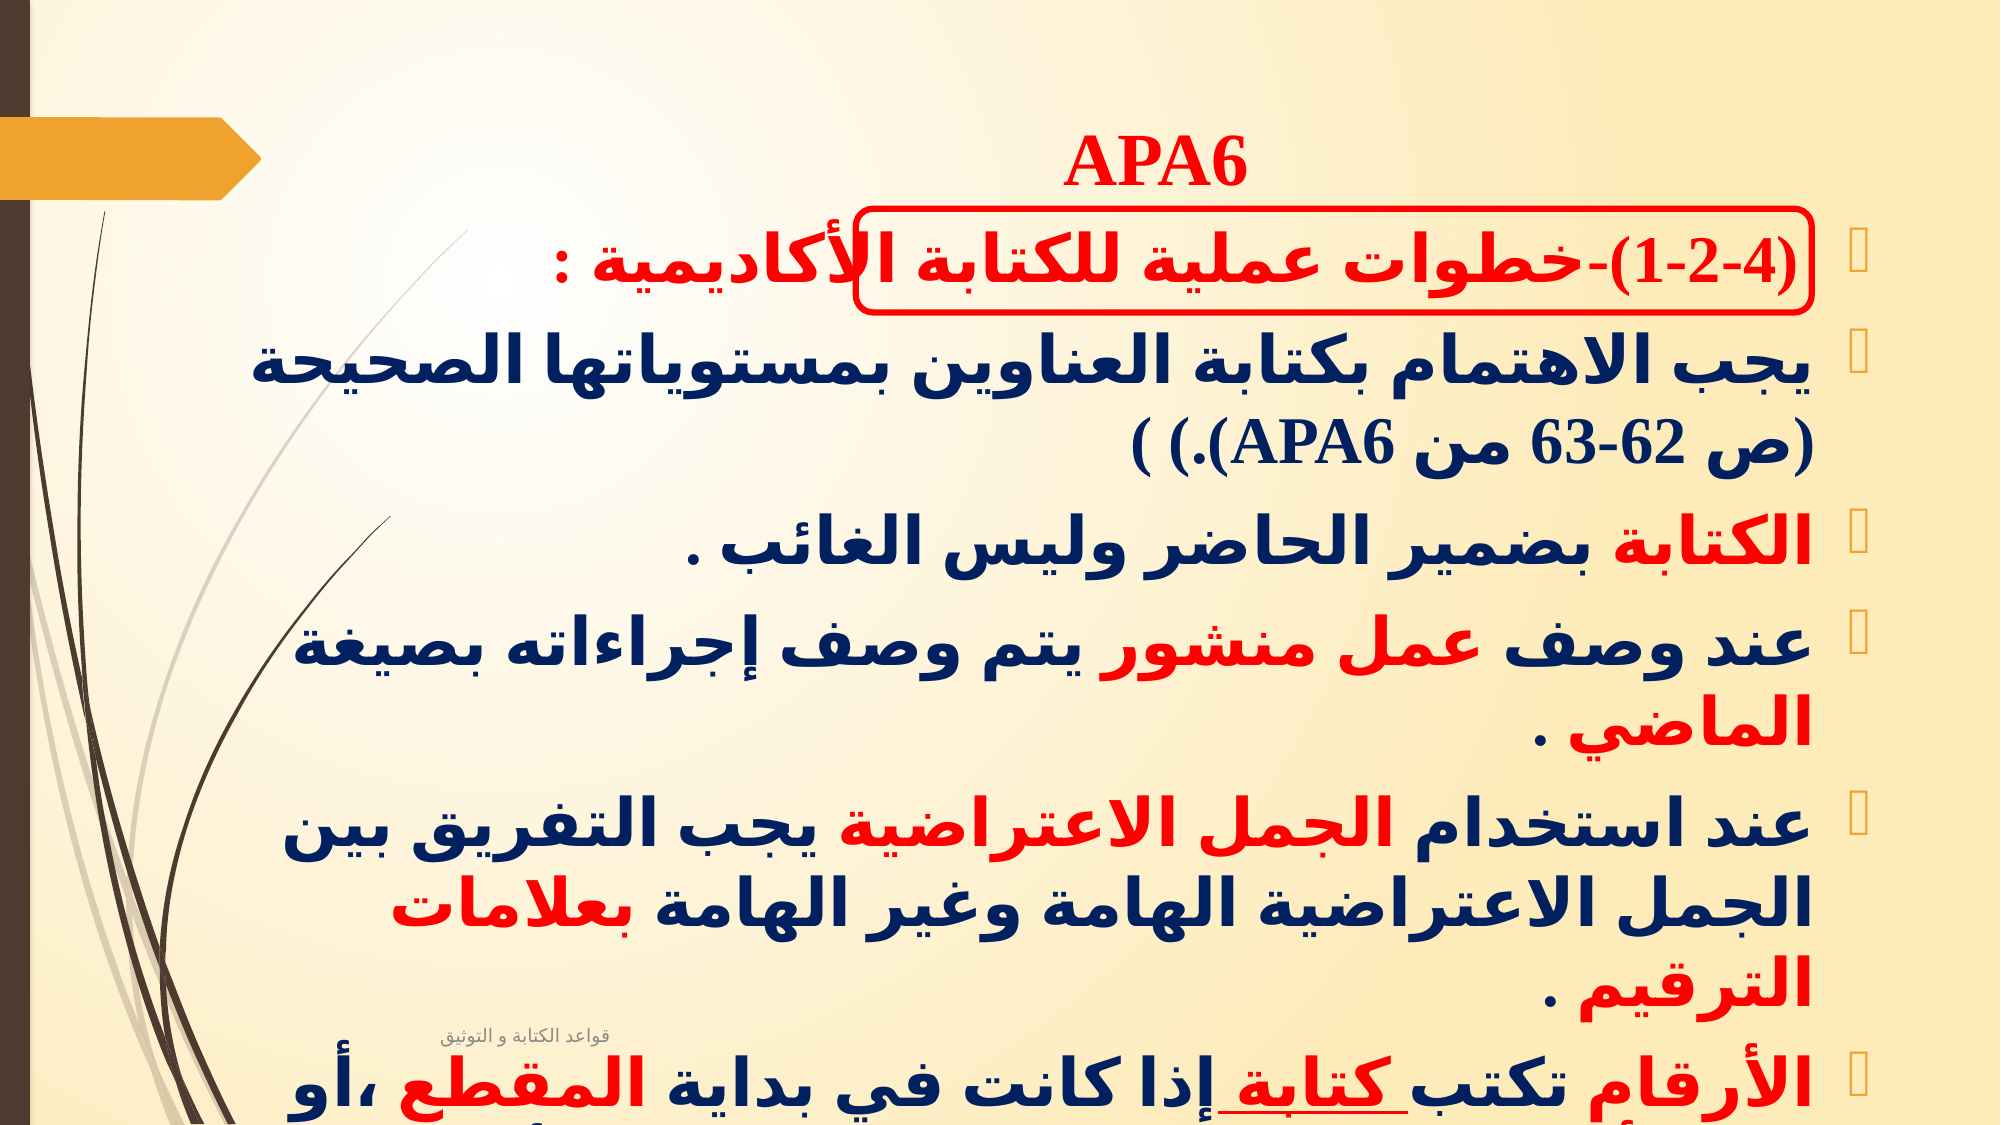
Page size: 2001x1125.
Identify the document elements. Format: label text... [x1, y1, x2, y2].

text_box [854, 207, 1813, 314]
title APA6 [425, 102, 1888, 208]
footer قواعد الكتابة و التوثيق [424, 1006, 1675, 1067]
list (1-2-4)-خطوات عملية للكتابة الأكاديمية : يجب الاهتمام بكتابة العناوين بمستوياتها الصحيحة (ص 62-63 من APA6).) ) الكتابة بضمير الحاضر وليس الغائب . عند وصف عمل منشور يتم وصف إجراءاته بصيغة الماضي . عند استخدام الجمل الاعتراضية يجب التفريق بين الجمل الاعتراضية الهامة وغير الهامة بعلامات الترقيم . الأرقام تكتب كتابة إذا كانت في بداية المقطع ،أو كانت أقل من عشرة ،ولكن يمكن كتابة الأرقام التي تكون فوق العشرة بشكل رقمي . [217, 208, 1888, 1067]
